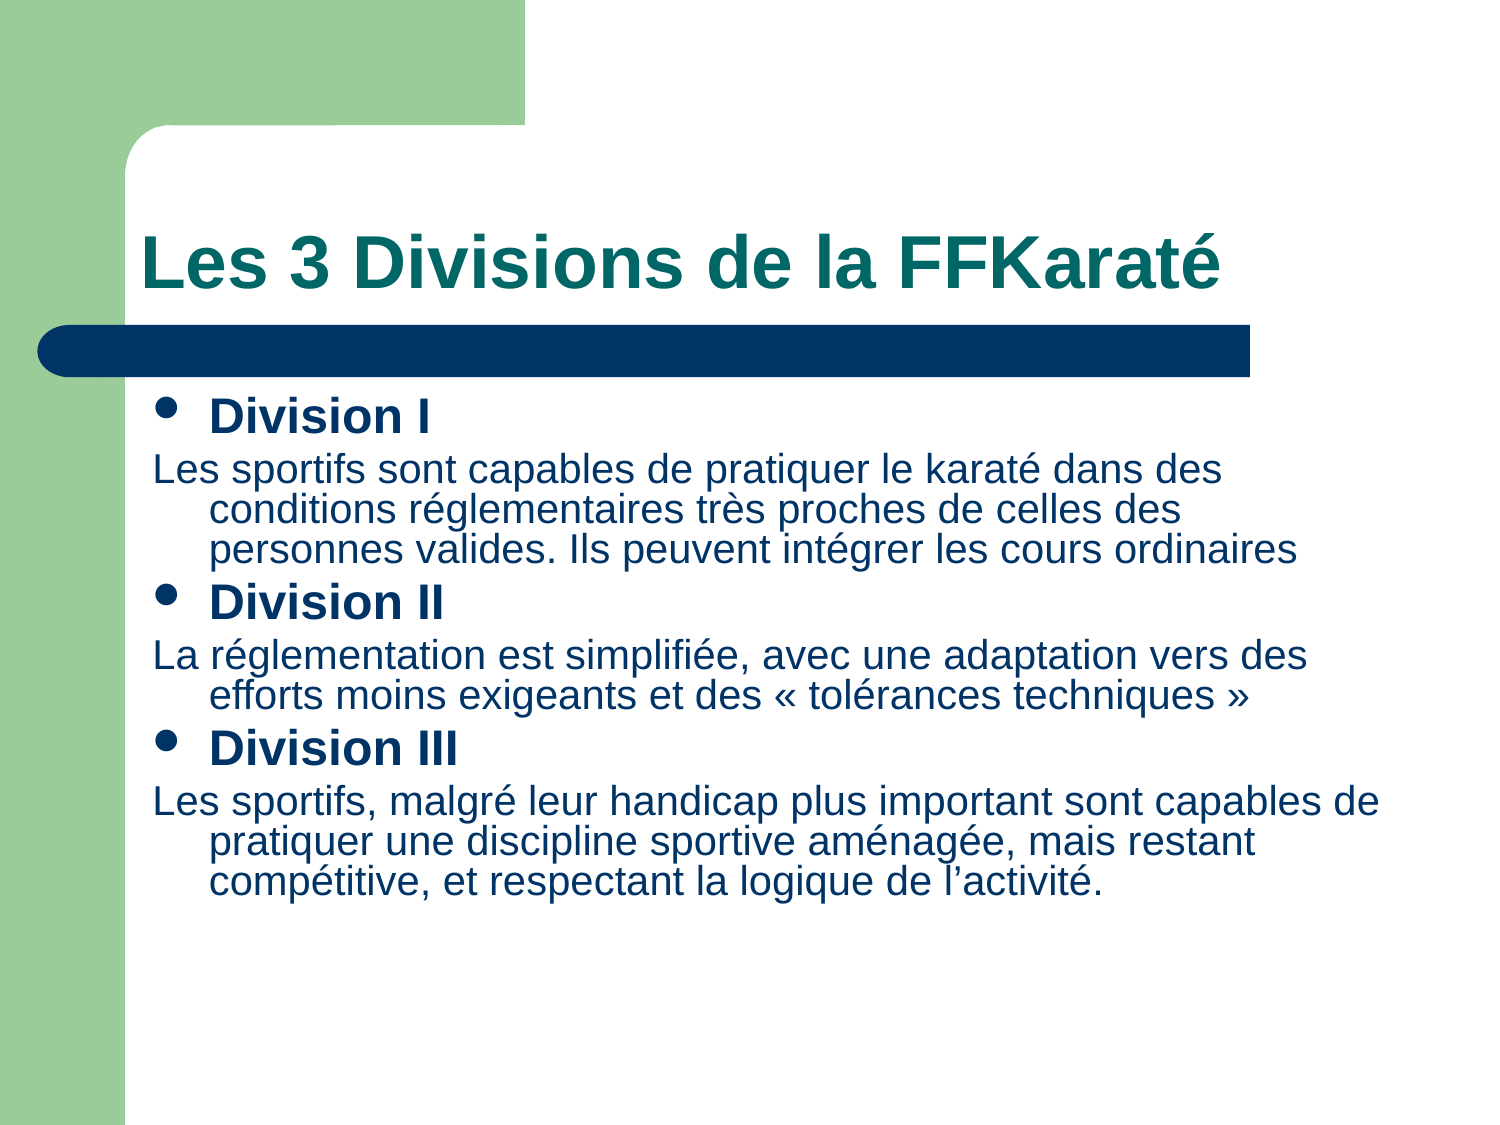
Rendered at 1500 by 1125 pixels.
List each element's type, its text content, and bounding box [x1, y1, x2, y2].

title Les 3 Divisions de la FFKaraté [125, 125, 1425, 313]
list Division I Les sportifs sont capables de pratiquer le karaté dans des conditions réglementaires très proches de celles des personnes valides. Ils peuvent intégrer les cours ordinaires Division II La réglementation est simplifiée, avec une adaptation vers des efforts moins exigeants et des « tolérances techniques » Division III Les sportifs, malgré leur handicap plus important sont capables de pratiquer une discipline sportive aménagée, mais restant compétitive, et respectant la logique de l’activité. [137, 387, 1400, 999]
